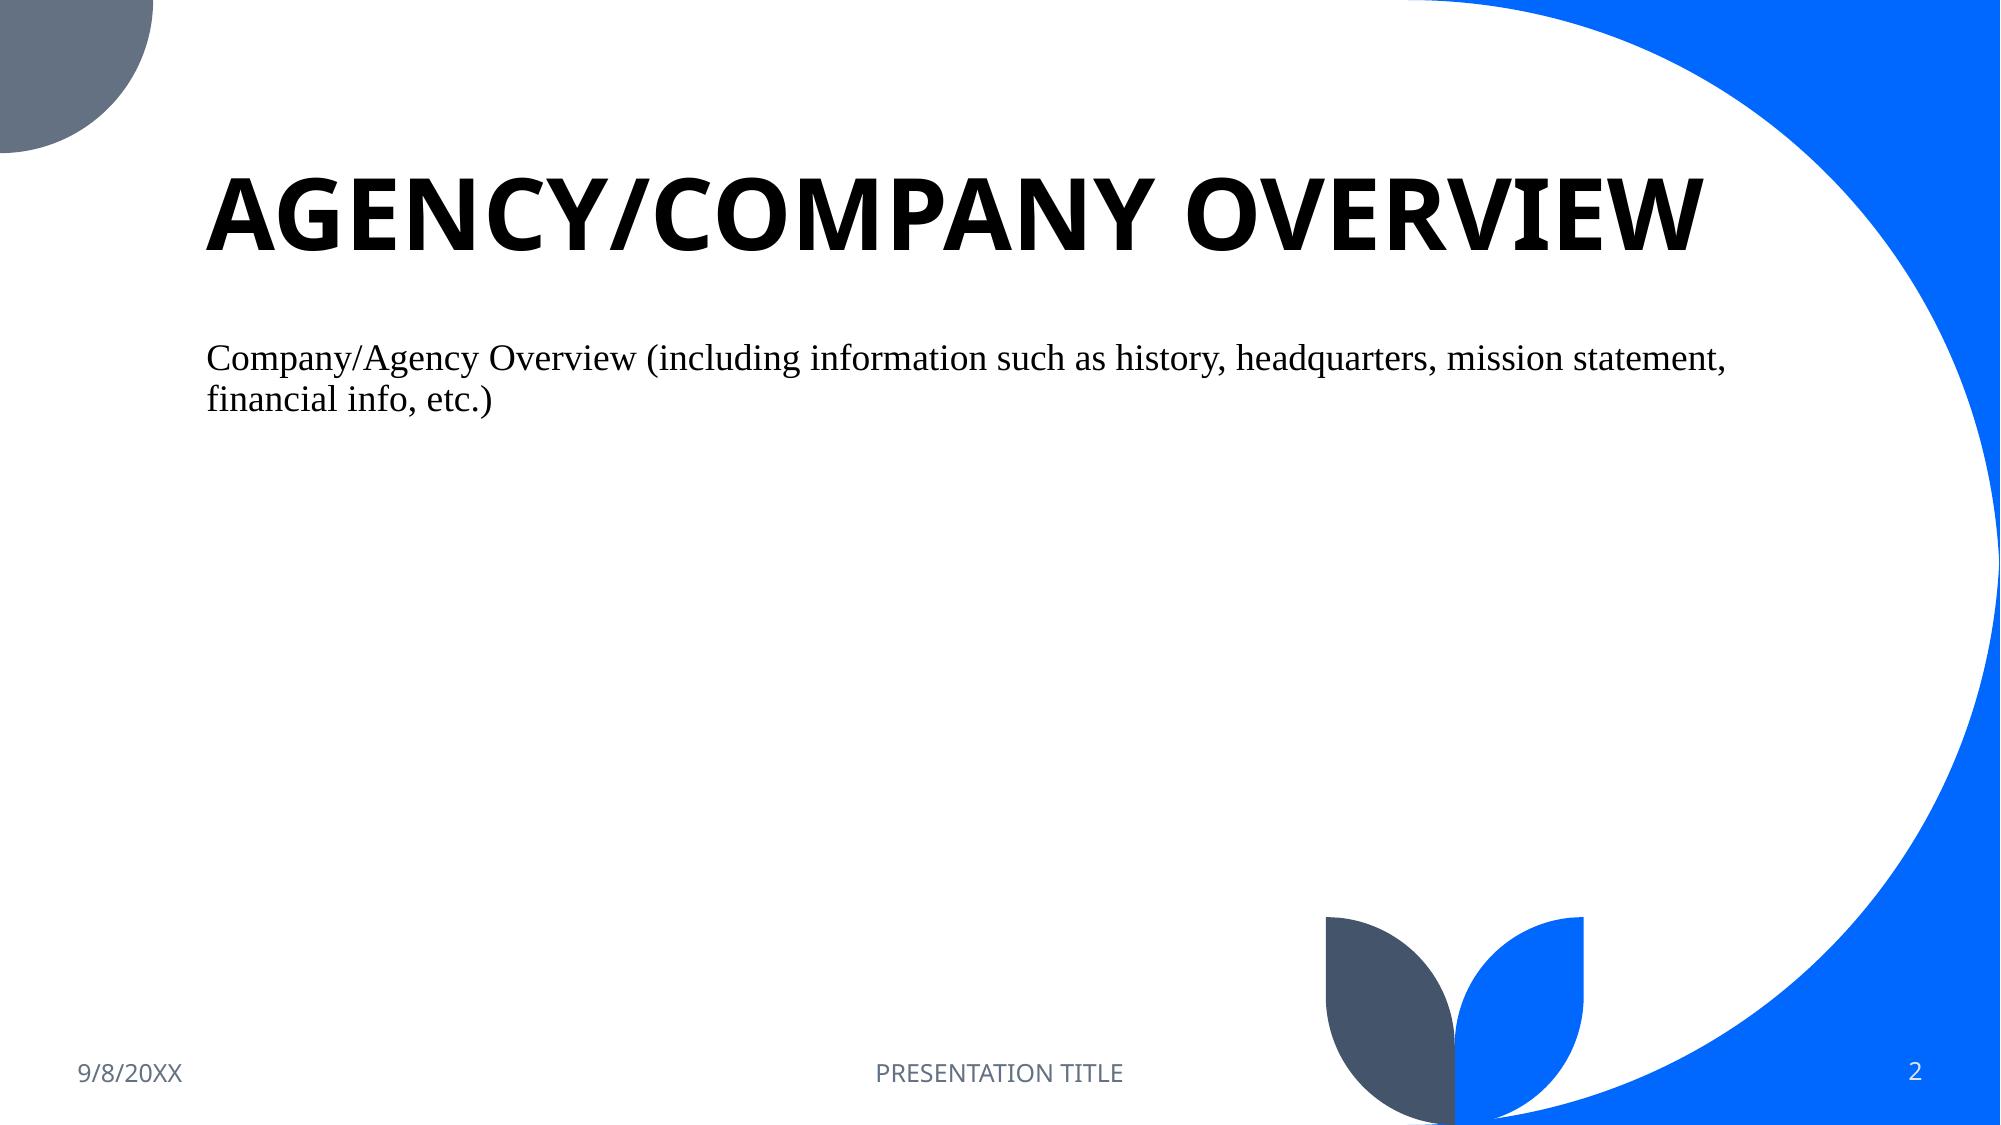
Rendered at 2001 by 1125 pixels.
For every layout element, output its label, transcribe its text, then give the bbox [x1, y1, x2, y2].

footer PRESENTATION TITLE [662, 1042, 1338, 1103]
list Company/Agency Overview (including information such as history, headquarters, mission statement, financial info, etc.) [191, 330, 1796, 884]
slide_number 2 [1665, 1042, 1938, 1103]
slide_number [62, 1042, 513, 1103]
title AGENCY/COMPANY OVERVIEW [191, 22, 1796, 280]
